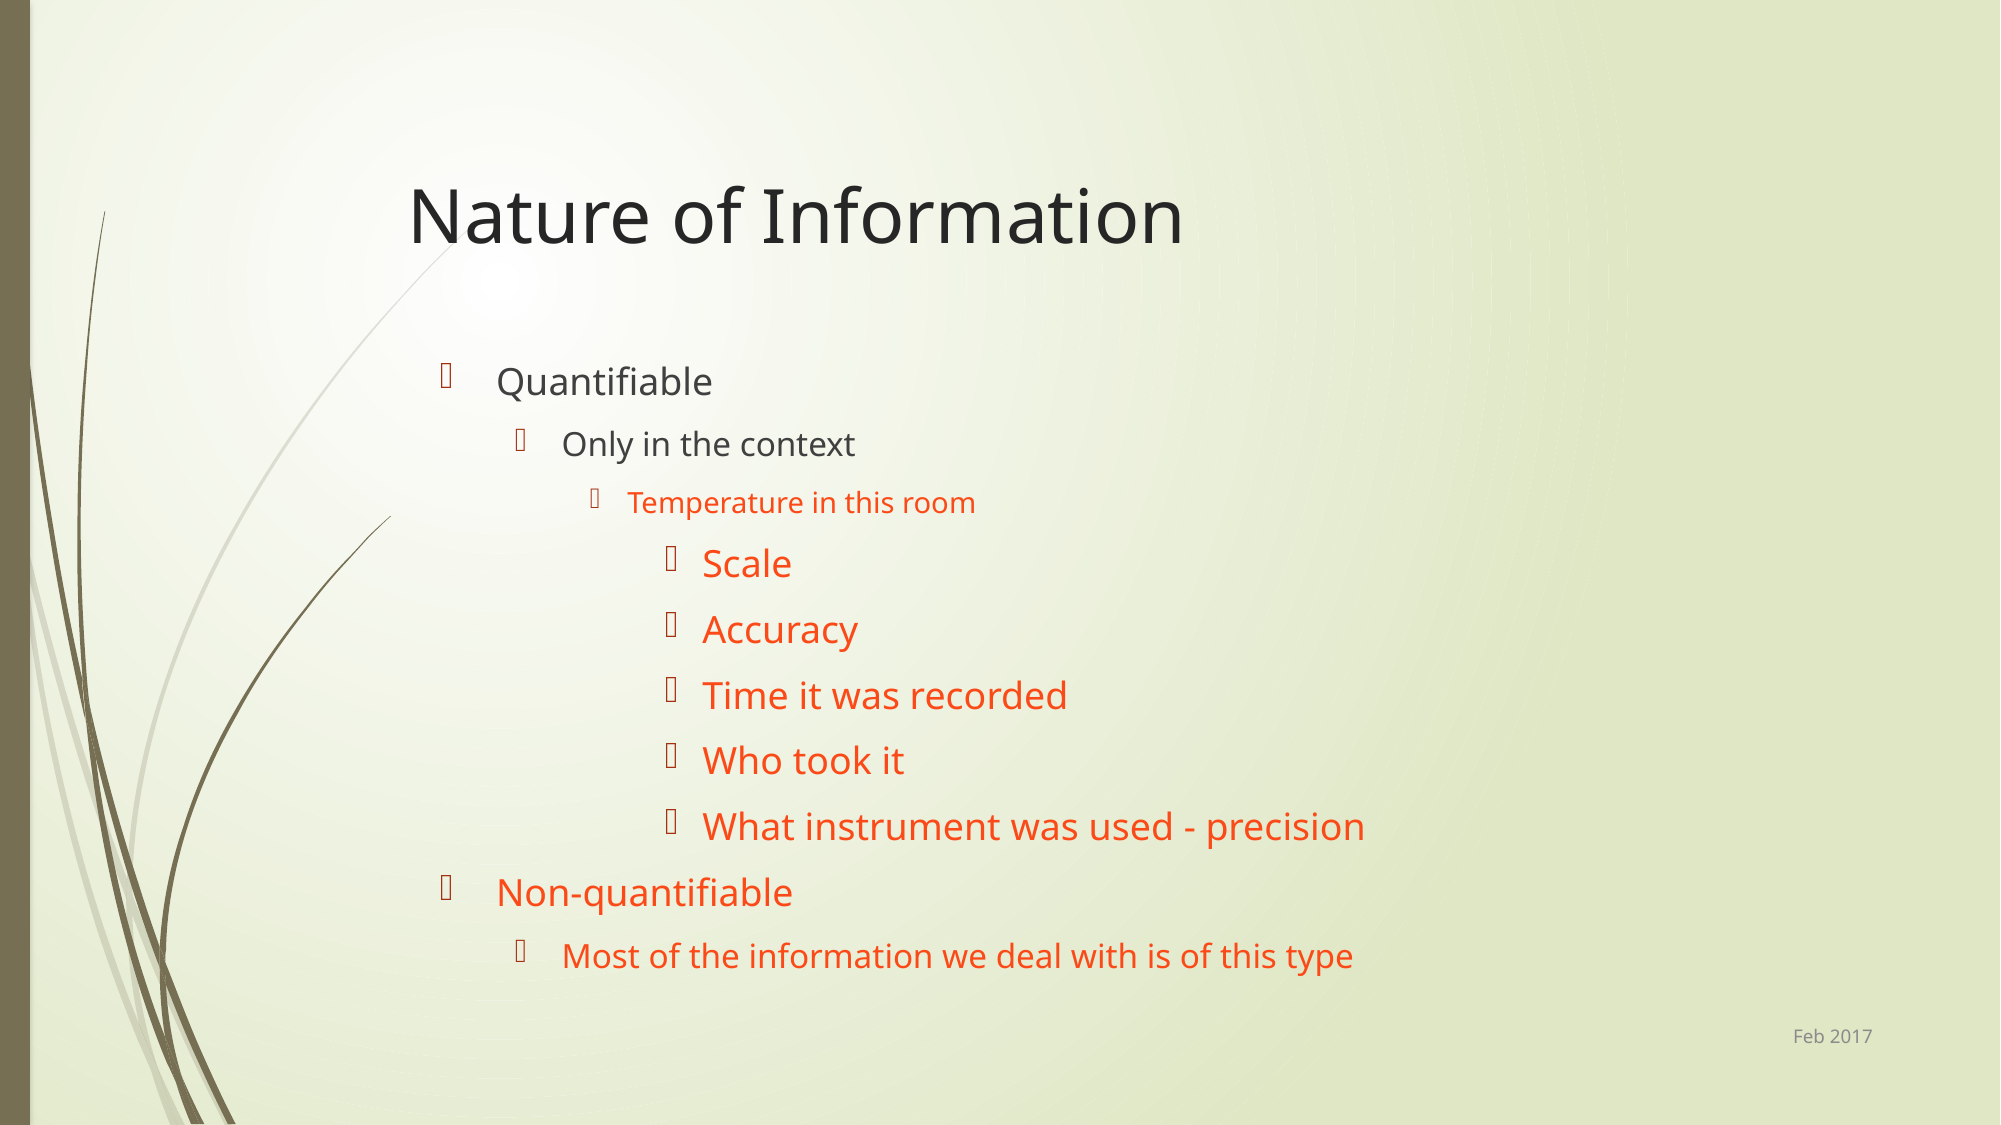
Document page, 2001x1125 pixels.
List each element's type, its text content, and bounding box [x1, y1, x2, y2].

title Nature of Information [392, 141, 1732, 267]
list Quantifiable Only in the context Temperature in this room Scale Accuracy Time it was recorded Who took it What instrument was used - precision Non-quantifiable Most of the information we deal with is of this type [424, 350, 1888, 988]
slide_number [1699, 1005, 1888, 1067]
